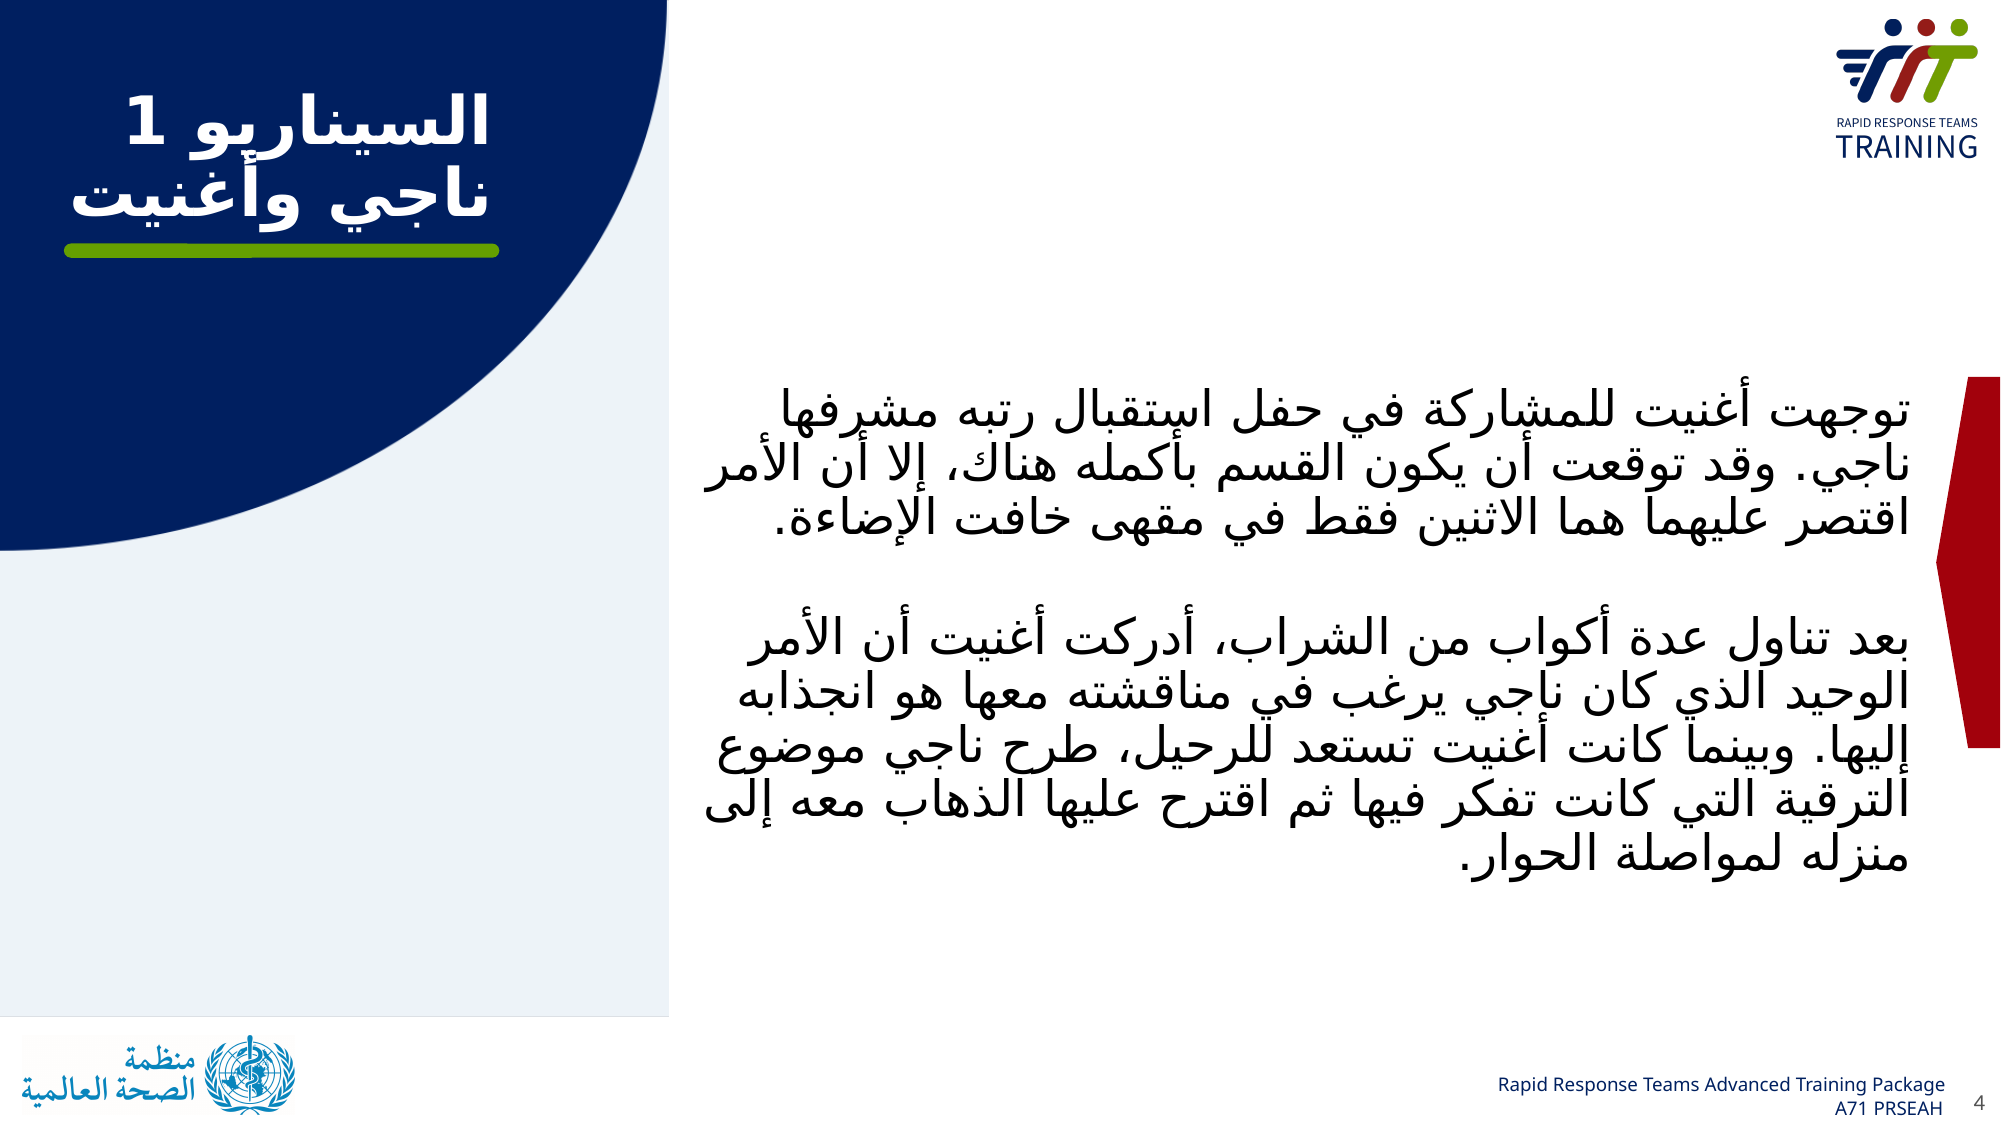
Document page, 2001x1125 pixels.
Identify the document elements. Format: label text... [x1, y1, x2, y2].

picture [252, 1050, 258, 1059]
title السيناريو 1 ناجي وأغنيت [0, 0, 502, 318]
picture [0, 0, 669, 1018]
picture [22, 1035, 295, 1115]
list توجهت أغنيت للمشاركة في حفل استقبال رتبه مشرفها ناجي. وقد توقعت أن يكون القسم بأكمله هناك، إلا أن الأمر اقتصر عليهما هما الاثنين فقط في مقهى خافت الإضاءة. بعد تناول عدة أكواب من الشراب، أدركت أغنيت أن الأمر الوحيد الذي كان ناجي يرغب في مناقشته معها هو انجذابه إليها. وبينما كانت أغنيت تستعد للرحيل، طرح ناجي موضوع الترقية التي كانت تفكر فيها ثم اقترح عليها الذهاب معه إلى منزله لمواصلة الحوار. [683, 375, 1921, 1125]
picture [1835, 19, 1978, 167]
text_box [63, 243, 500, 258]
